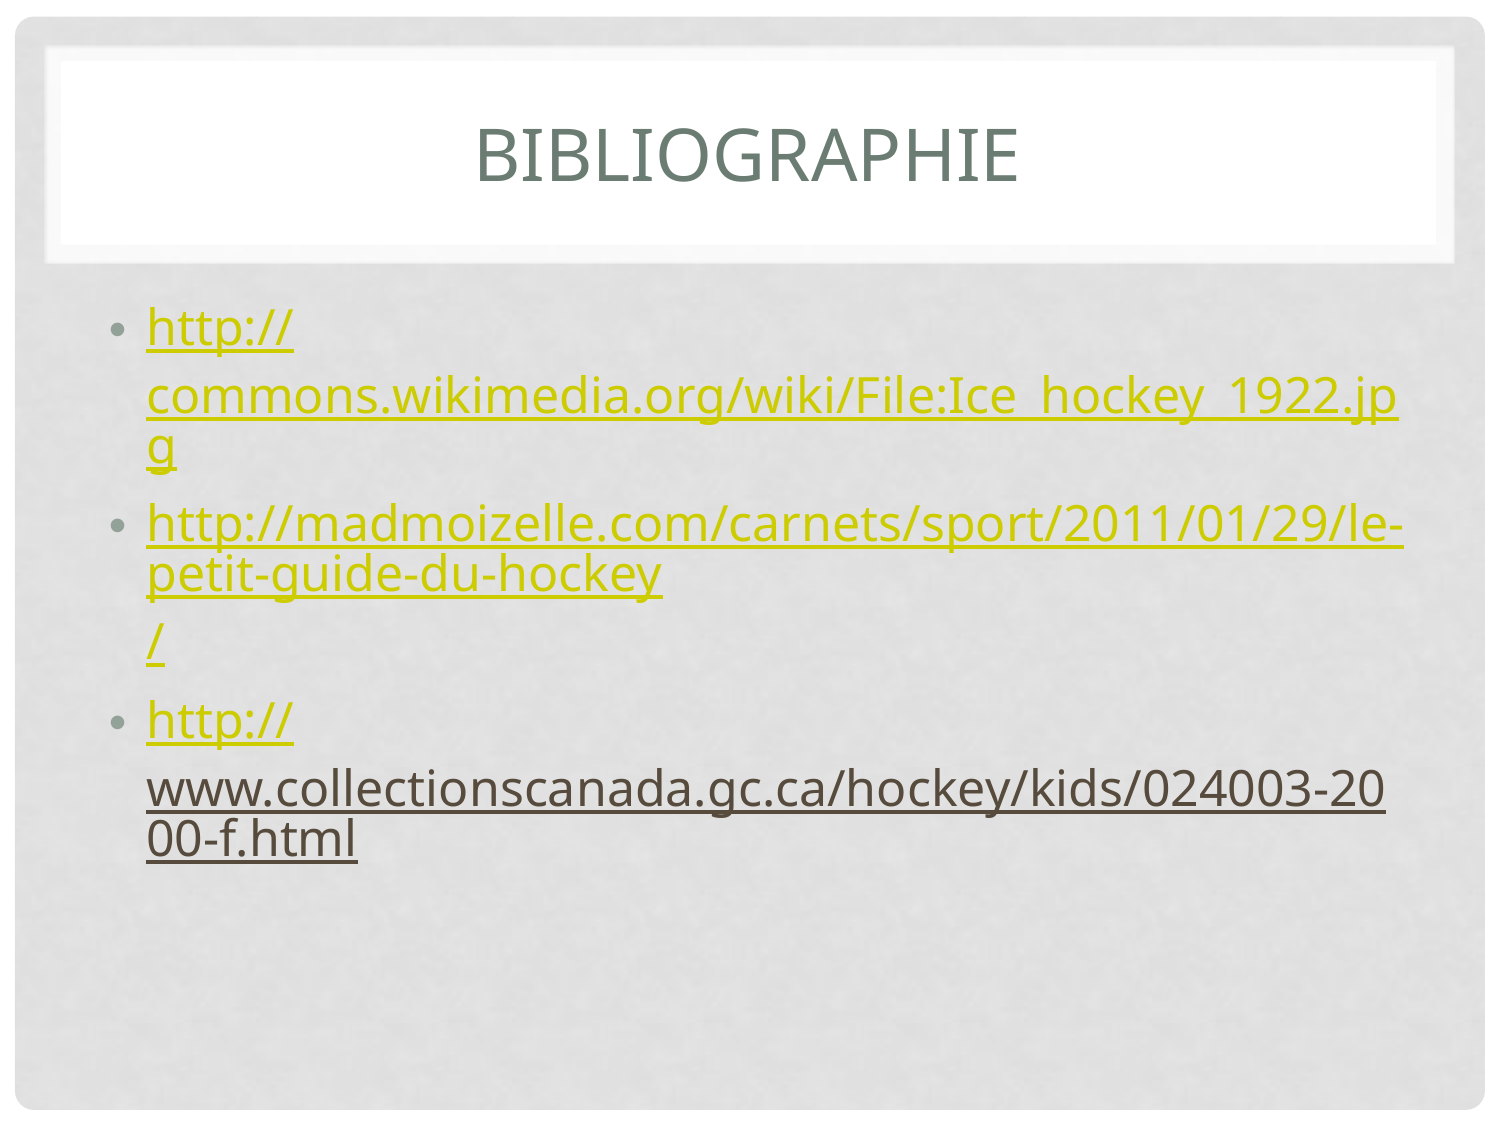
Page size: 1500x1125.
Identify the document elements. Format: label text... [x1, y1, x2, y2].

title Bibliographie [69, 66, 1425, 238]
list http://commons.wikimedia.org/wiki/File:Ice_hockey_1922.jpg http://madmoizelle.com/carnets/sport/2011/01/29/le-petit-guide-du-hockey/ http://www.collectionscanada.gc.ca/hockey/kids/024003-2000-f.html [75, 287, 1425, 1005]
